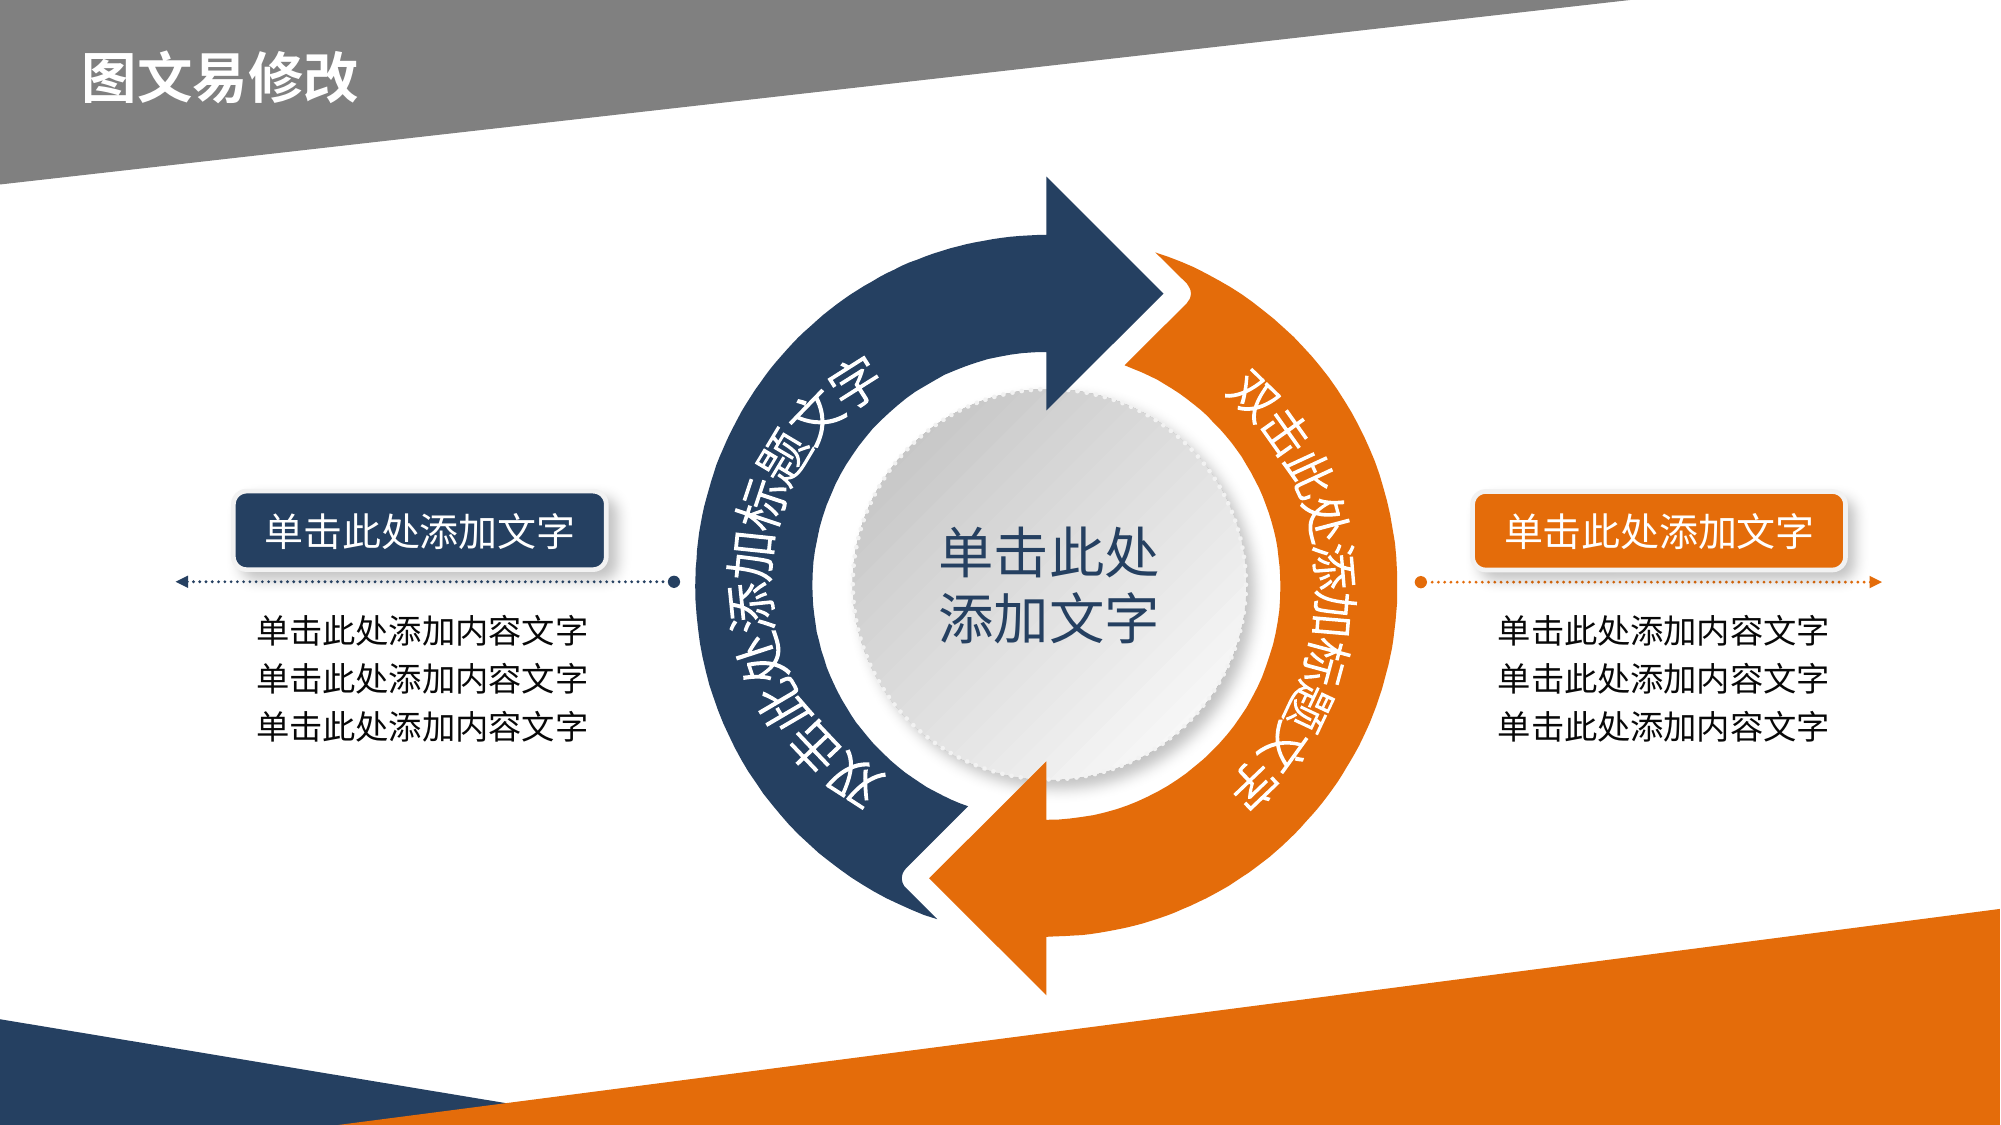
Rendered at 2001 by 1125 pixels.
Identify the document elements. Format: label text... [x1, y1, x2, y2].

text_box 图文易修改 [0, 42, 441, 110]
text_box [1420, 491, 1883, 757]
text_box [175, 490, 675, 757]
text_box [694, 176, 1398, 996]
